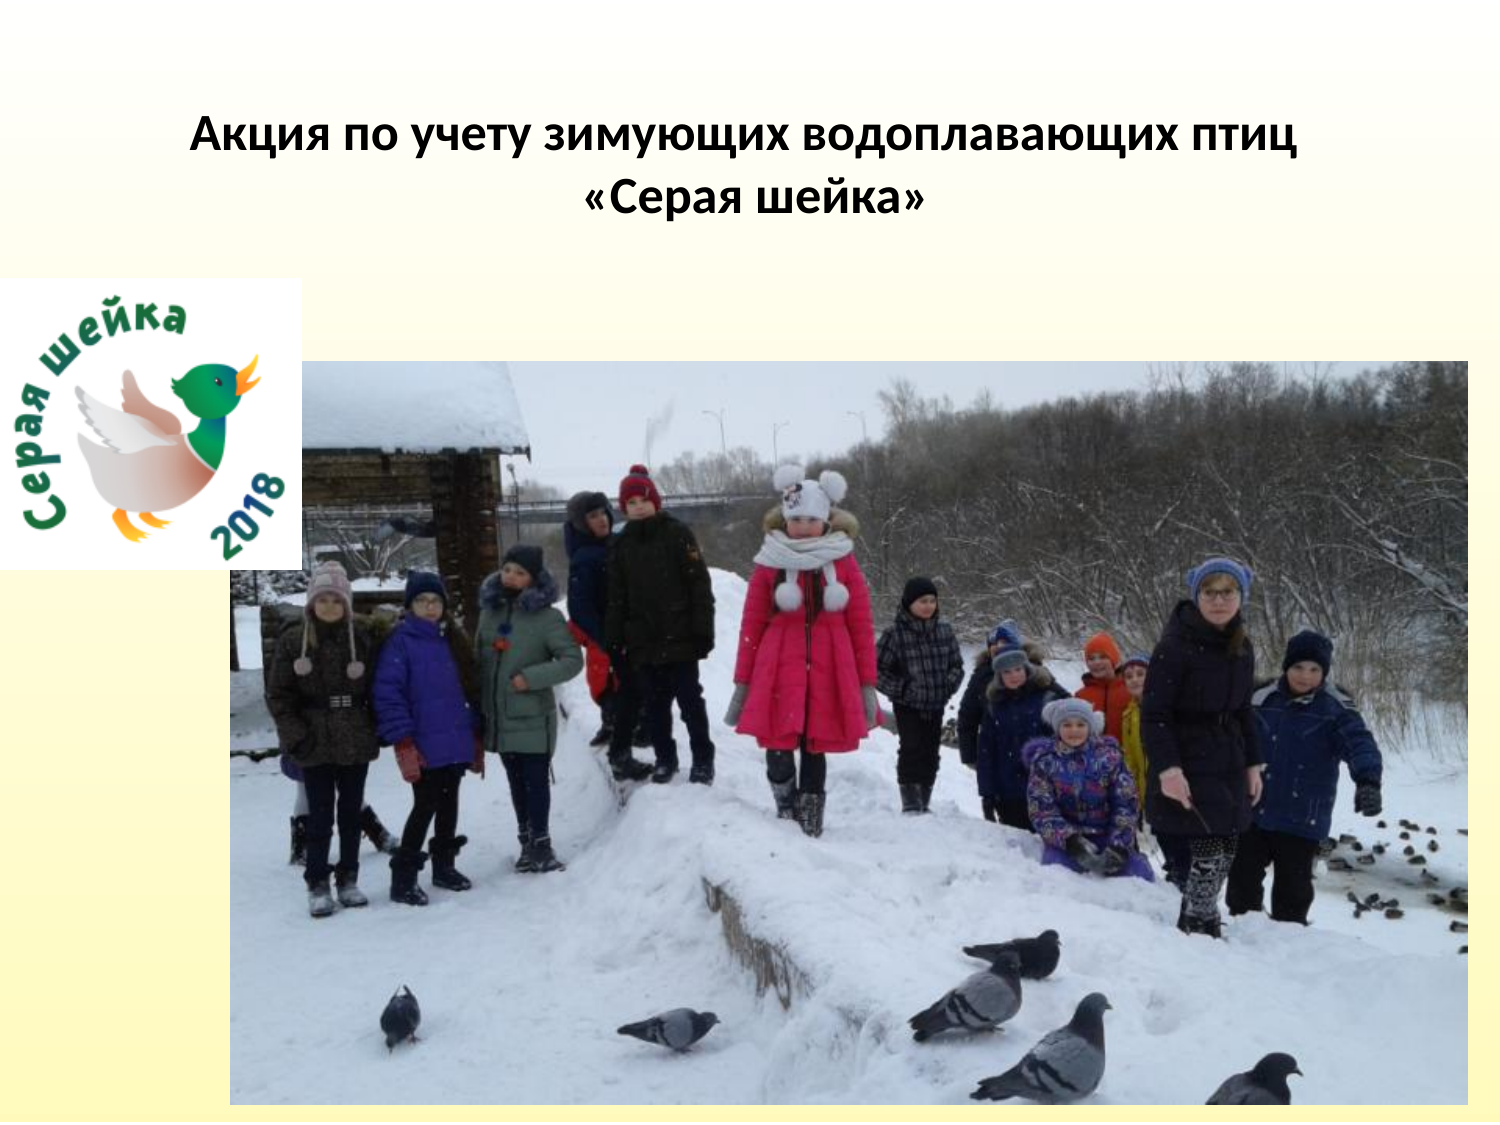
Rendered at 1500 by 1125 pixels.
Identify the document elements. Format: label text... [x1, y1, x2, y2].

title Акция по учету зимующих водоплавающих птиц «Серая шейка» [75, 90, 1425, 233]
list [229, 361, 1468, 1105]
text_box [0, 0, 1500, 1122]
picture [0, 278, 302, 570]
